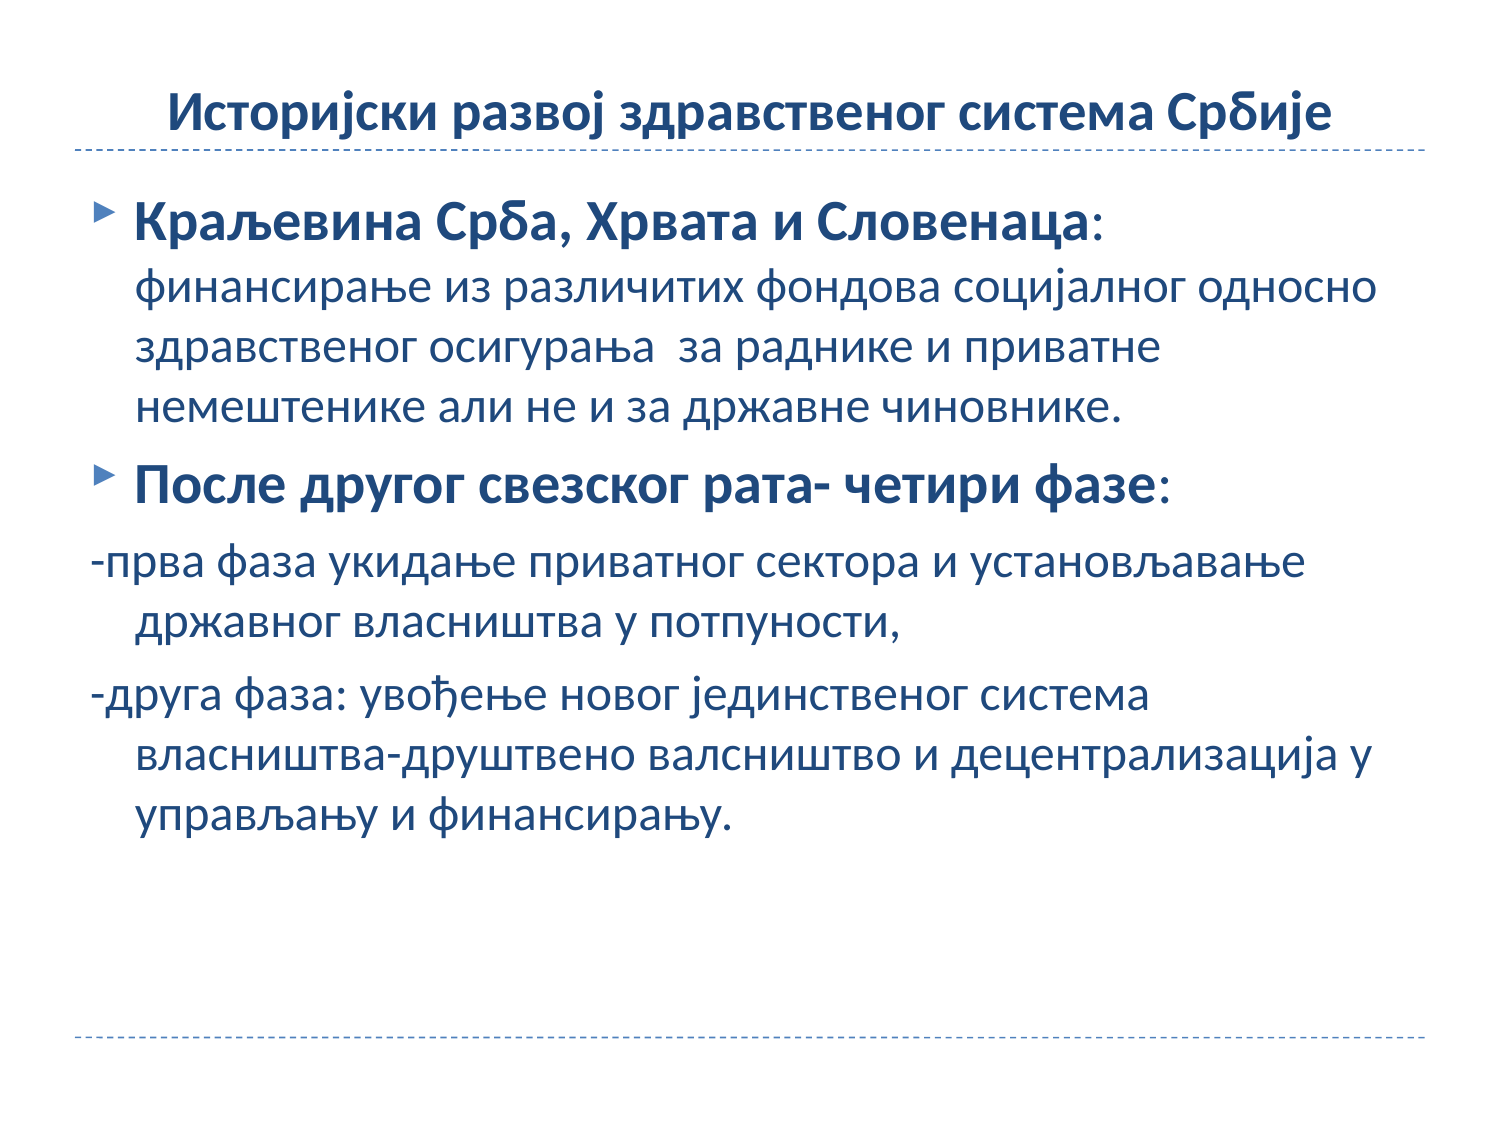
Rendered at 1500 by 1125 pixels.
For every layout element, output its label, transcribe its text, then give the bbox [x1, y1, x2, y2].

title Историјски развој здравственог система Србије [74, 23, 1426, 150]
list Краљевина Срба, Хрвата и Словенаца: финансирање из различитих фондова социјалног односно здравственог осигурања за раднике и приватне немештенике али не и за државне чиновнике. После другог свезског рата- четири фазе: -прва фаза укидање приватног сектора и установљавање државног власништва у потпуности, -друга фаза: увођење новог јединственог система власништва-друштвено валсништво и децентрализација у управљању и финансирању. [74, 174, 1426, 1038]
